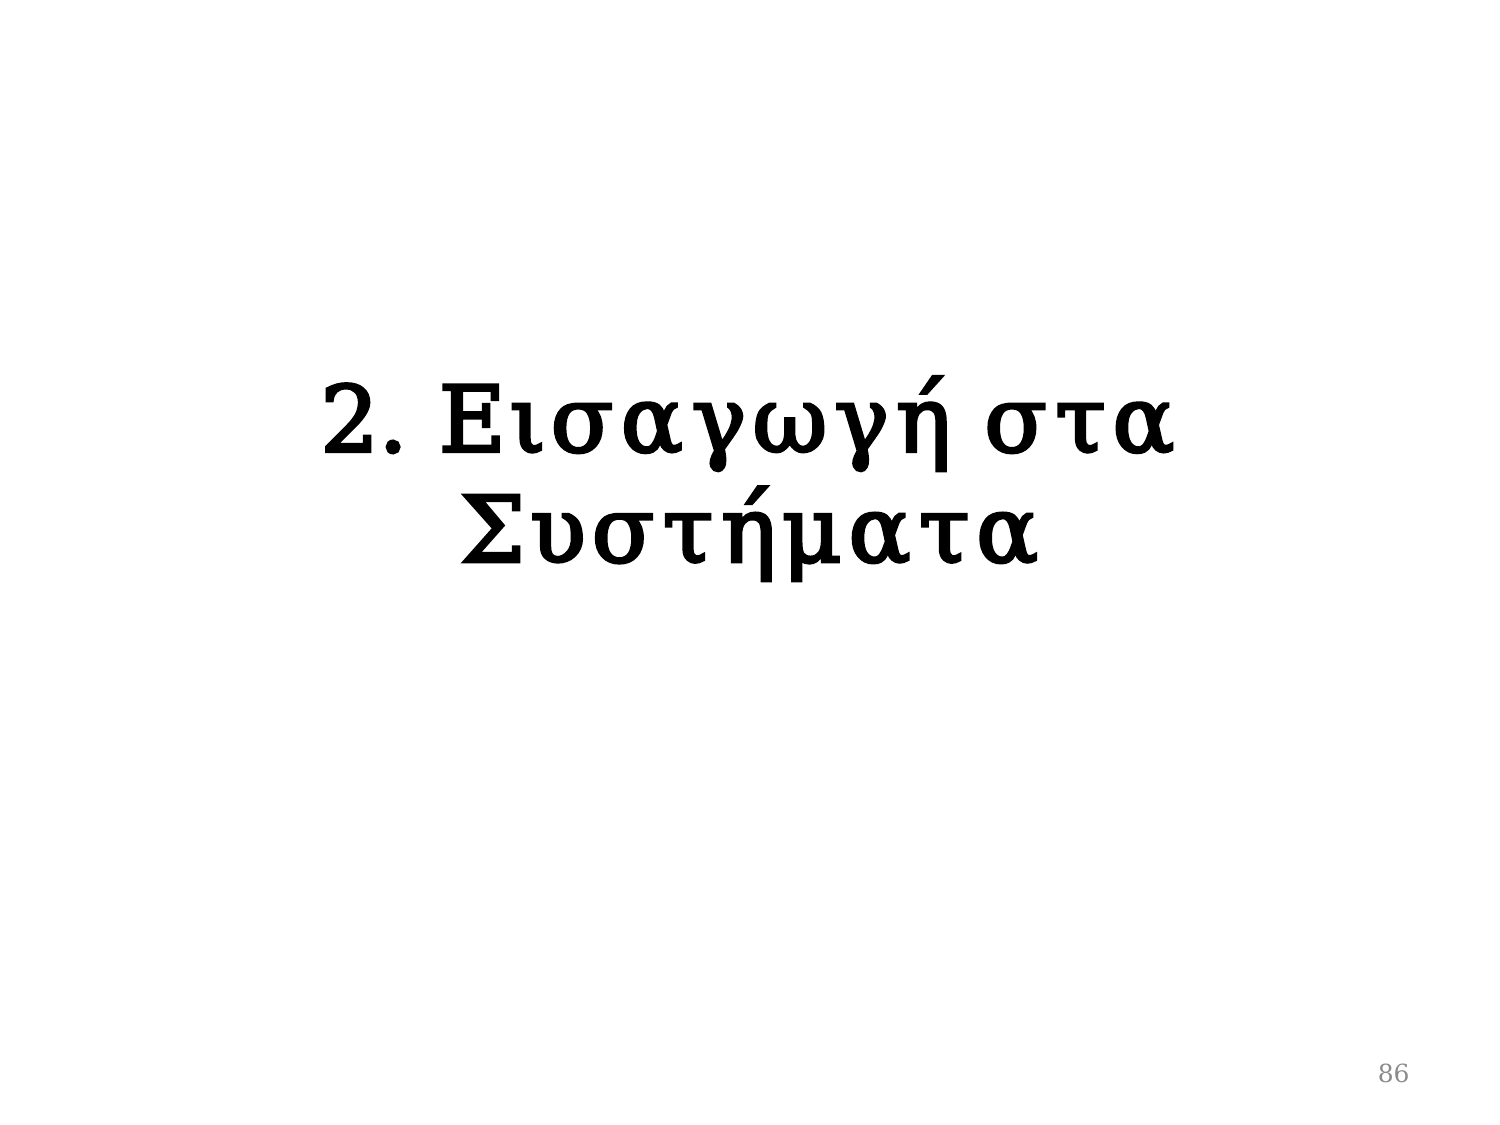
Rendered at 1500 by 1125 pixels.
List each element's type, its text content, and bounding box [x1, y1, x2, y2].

slide_number 86 [1074, 1042, 1425, 1103]
title 2. Εισαγωγή στα Συστήματα [112, 349, 1388, 591]
